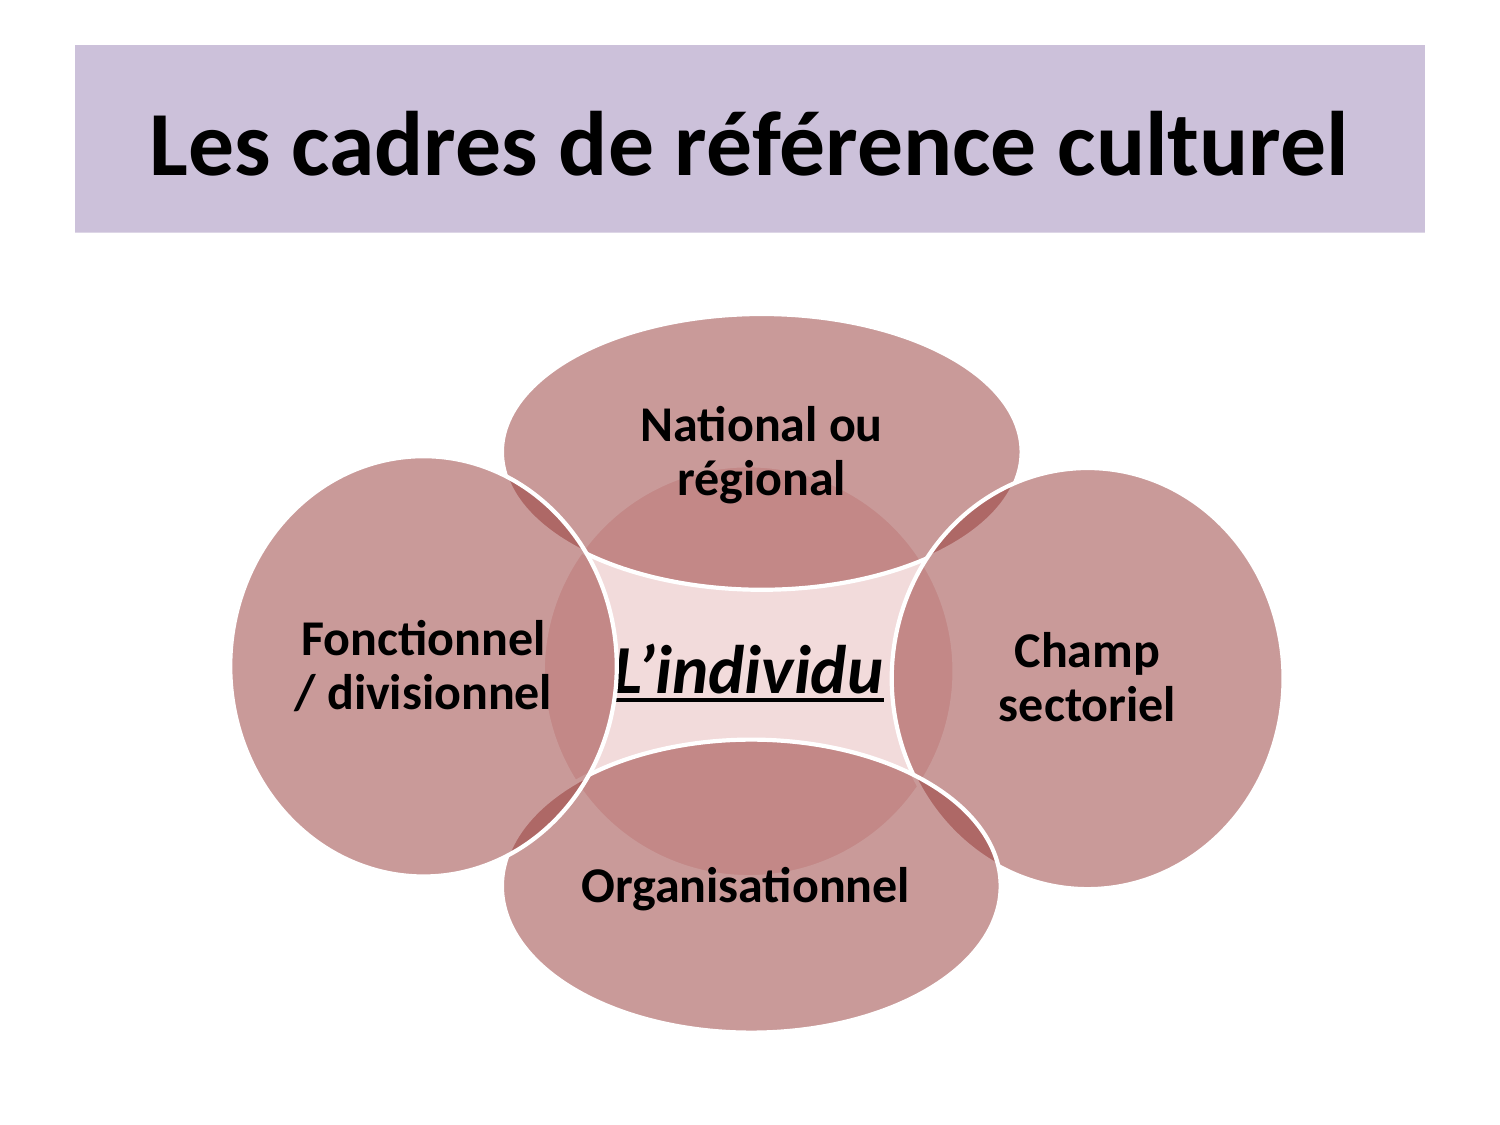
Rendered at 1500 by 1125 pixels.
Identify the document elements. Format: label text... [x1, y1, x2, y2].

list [74, 304, 1426, 1047]
title Les cadres de référence culturel [75, 45, 1425, 233]
